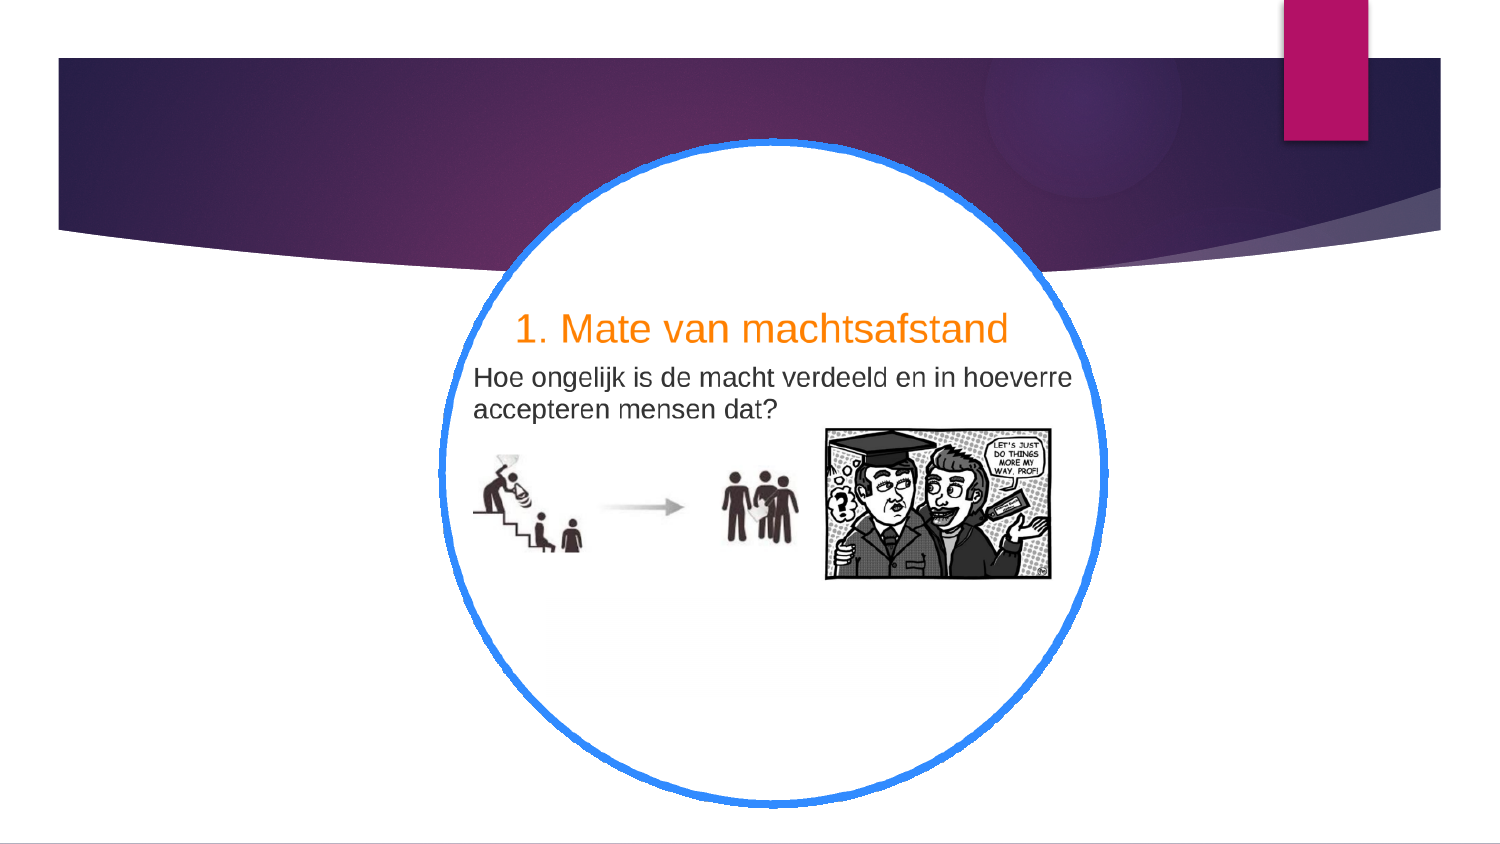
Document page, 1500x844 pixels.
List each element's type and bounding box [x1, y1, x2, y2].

picture [423, 124, 1122, 822]
